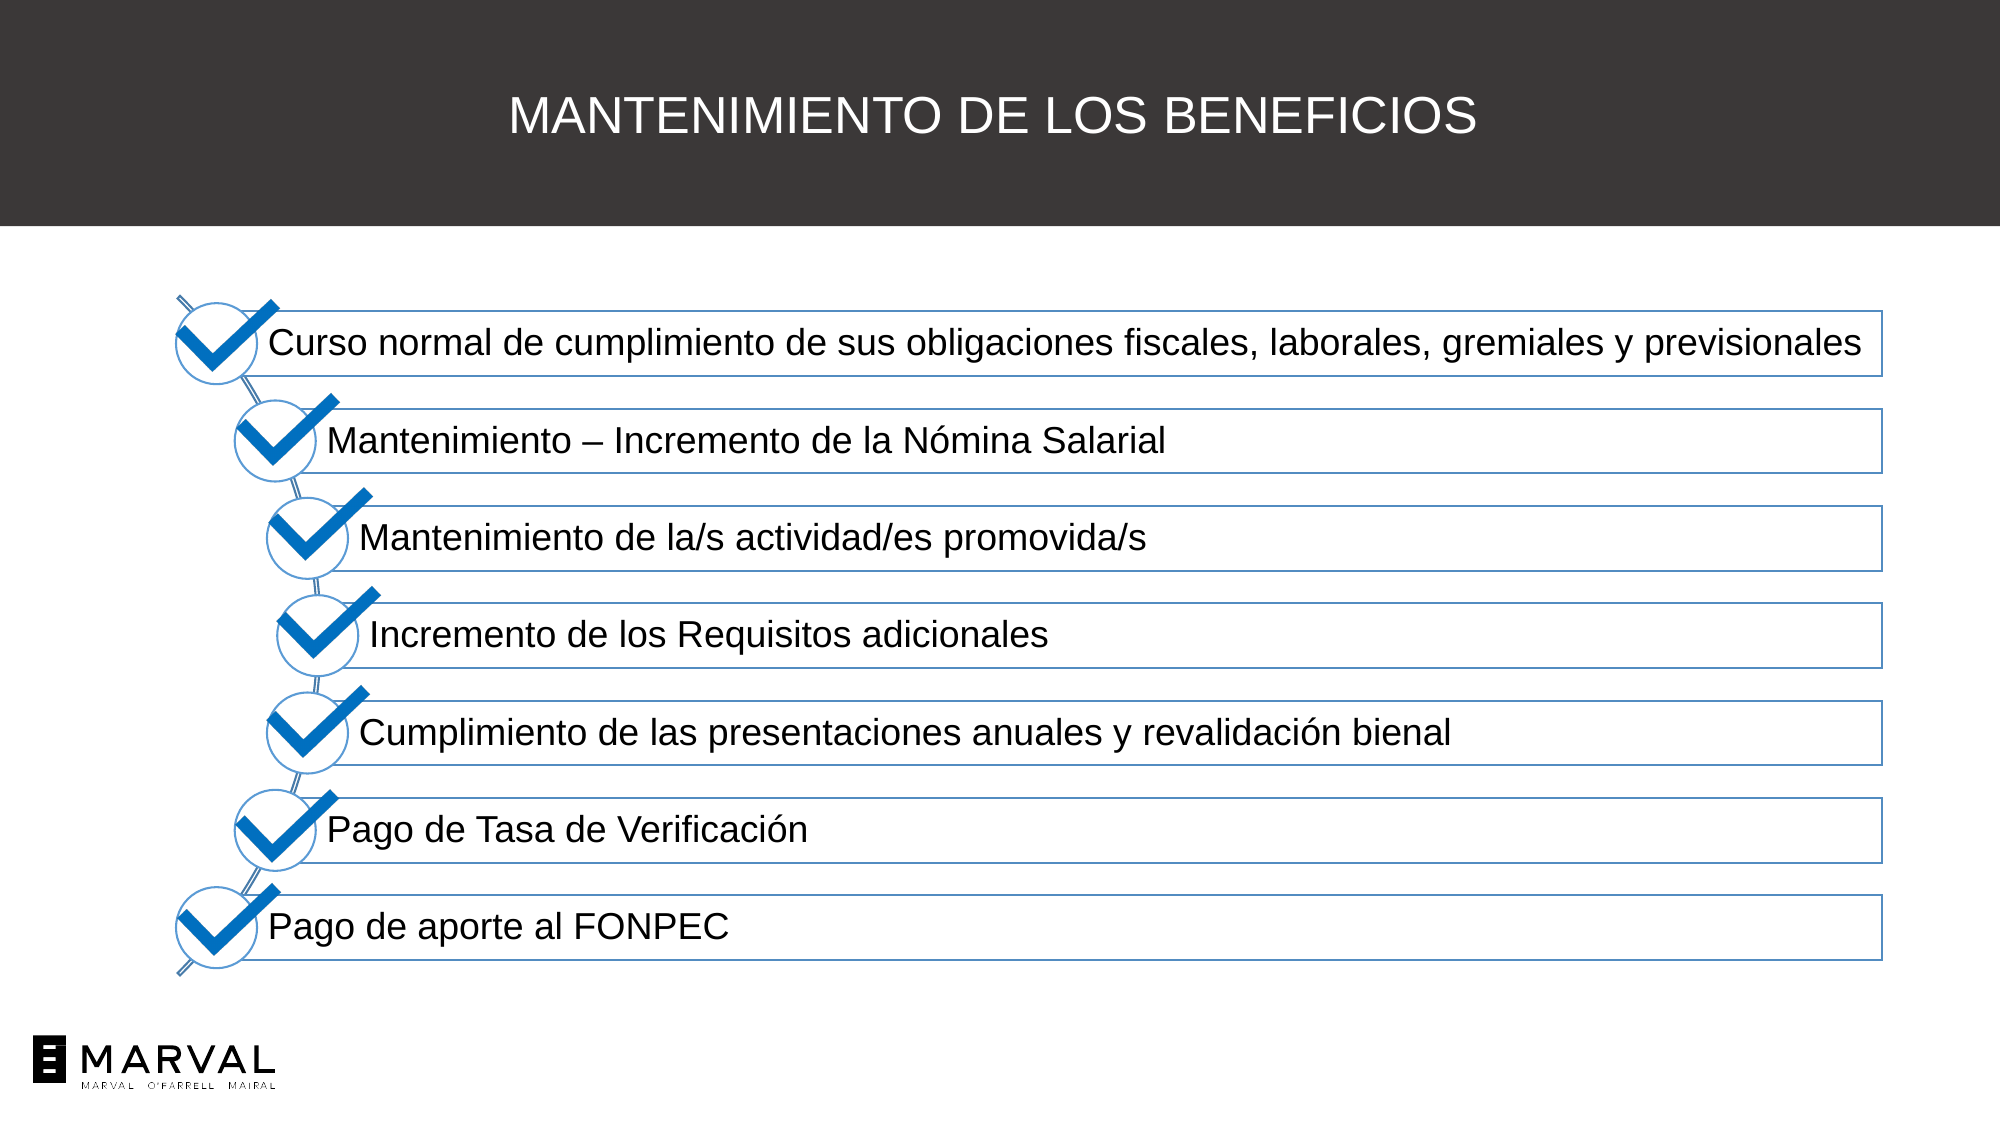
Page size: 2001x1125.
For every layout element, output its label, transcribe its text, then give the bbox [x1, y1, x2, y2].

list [166, 278, 1892, 993]
picture [173, 281, 383, 973]
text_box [33, 1035, 275, 1090]
text_box MANTENIMIENTO DE LOS BENEFICIOS [0, 0, 2000, 227]
